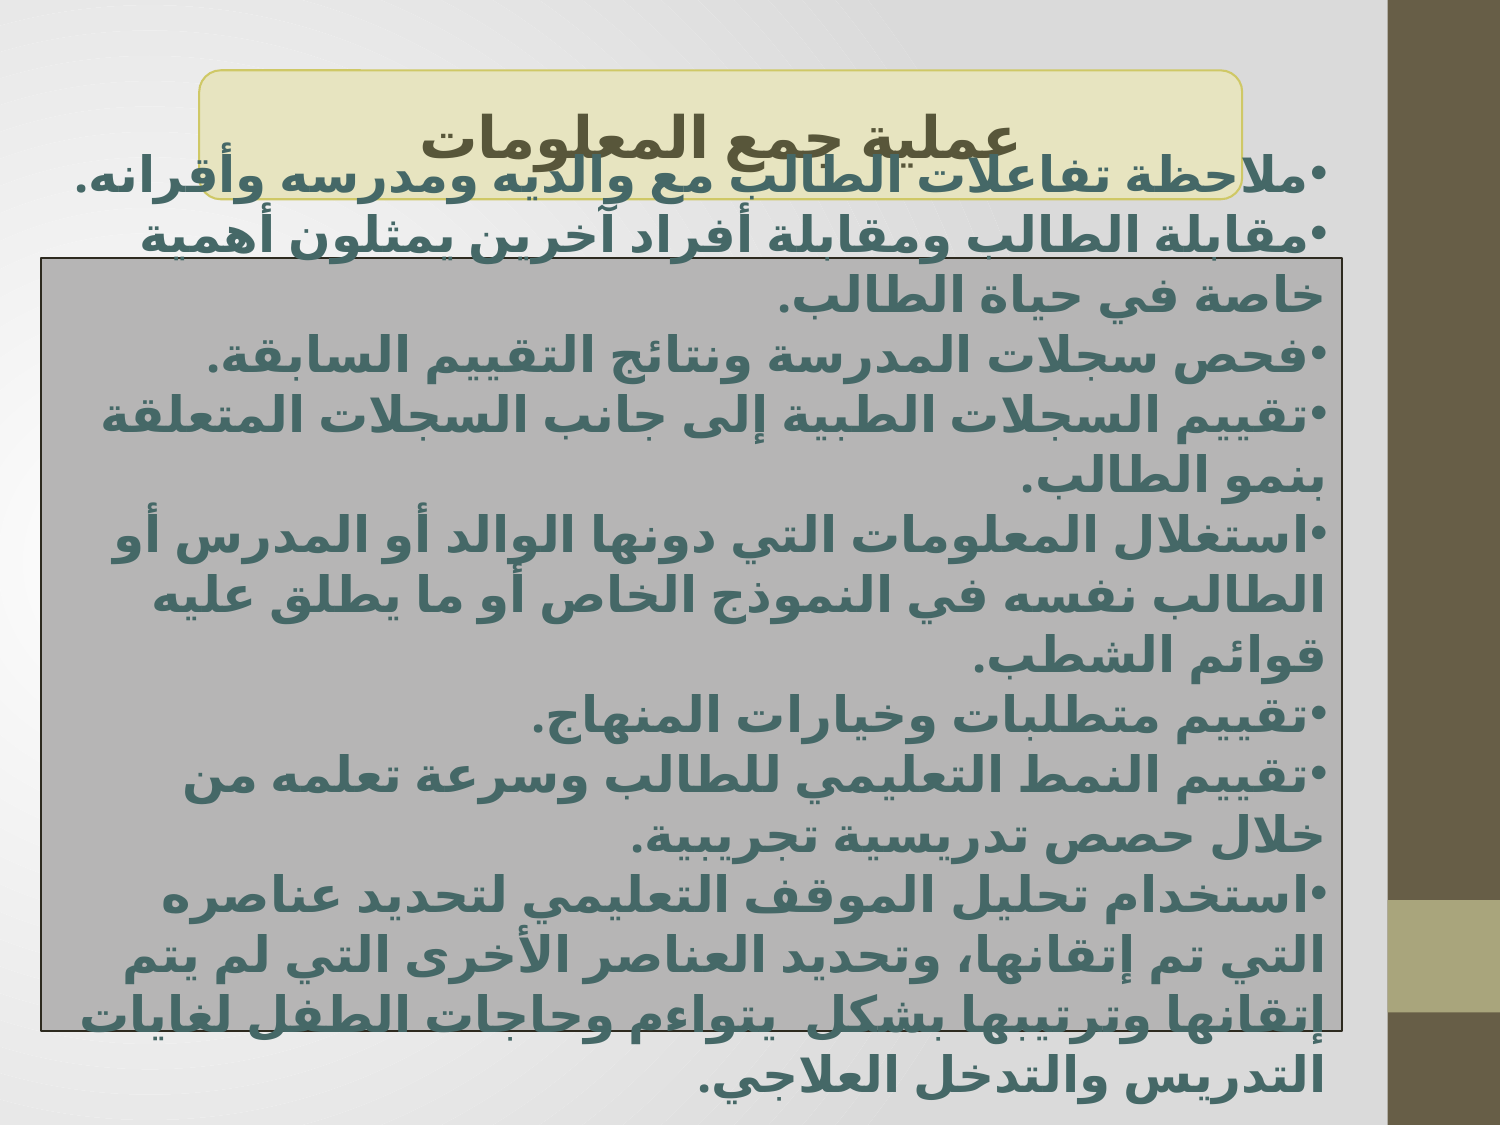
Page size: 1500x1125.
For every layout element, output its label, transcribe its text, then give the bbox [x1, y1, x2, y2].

text_box ملاحظة تفاعلات الطالب مع والديه ومدرسه وأقرانه. مقابلة الطالب ومقابلة أفراد آخرين يمثلون أهمية خاصة في حياة الطالب. فحص سجلات المدرسة ونتائج التقييم السابقة. تقييم السجلات الطبية إلى جانب السجلات المتعلقة بنمو الطالب. استغلال المعلومات التي دونها الوالد أو المدرس أو الطالب نفسه في النموذج الخاص أو ما يطلق عليه قوائم الشطب. تقييم متطلبات وخيارات المنهاج. تقييم النمط التعليمي للطالب وسرعة تعلمه من خلال حصص تدريسية تجريبية. استخدام تحليل الموقف التعليمي لتحديد عناصره التي تم إتقانها، وتحديد العناصر الأخرى التي لم يتم إتقانها وترتيبها بشكل يتواءم وحاجات الطفل لغايات التدريس والتدخل العلاجي. [40, 257, 1343, 1032]
text_box عملية جمع المعلومات [198, 69, 1244, 201]
